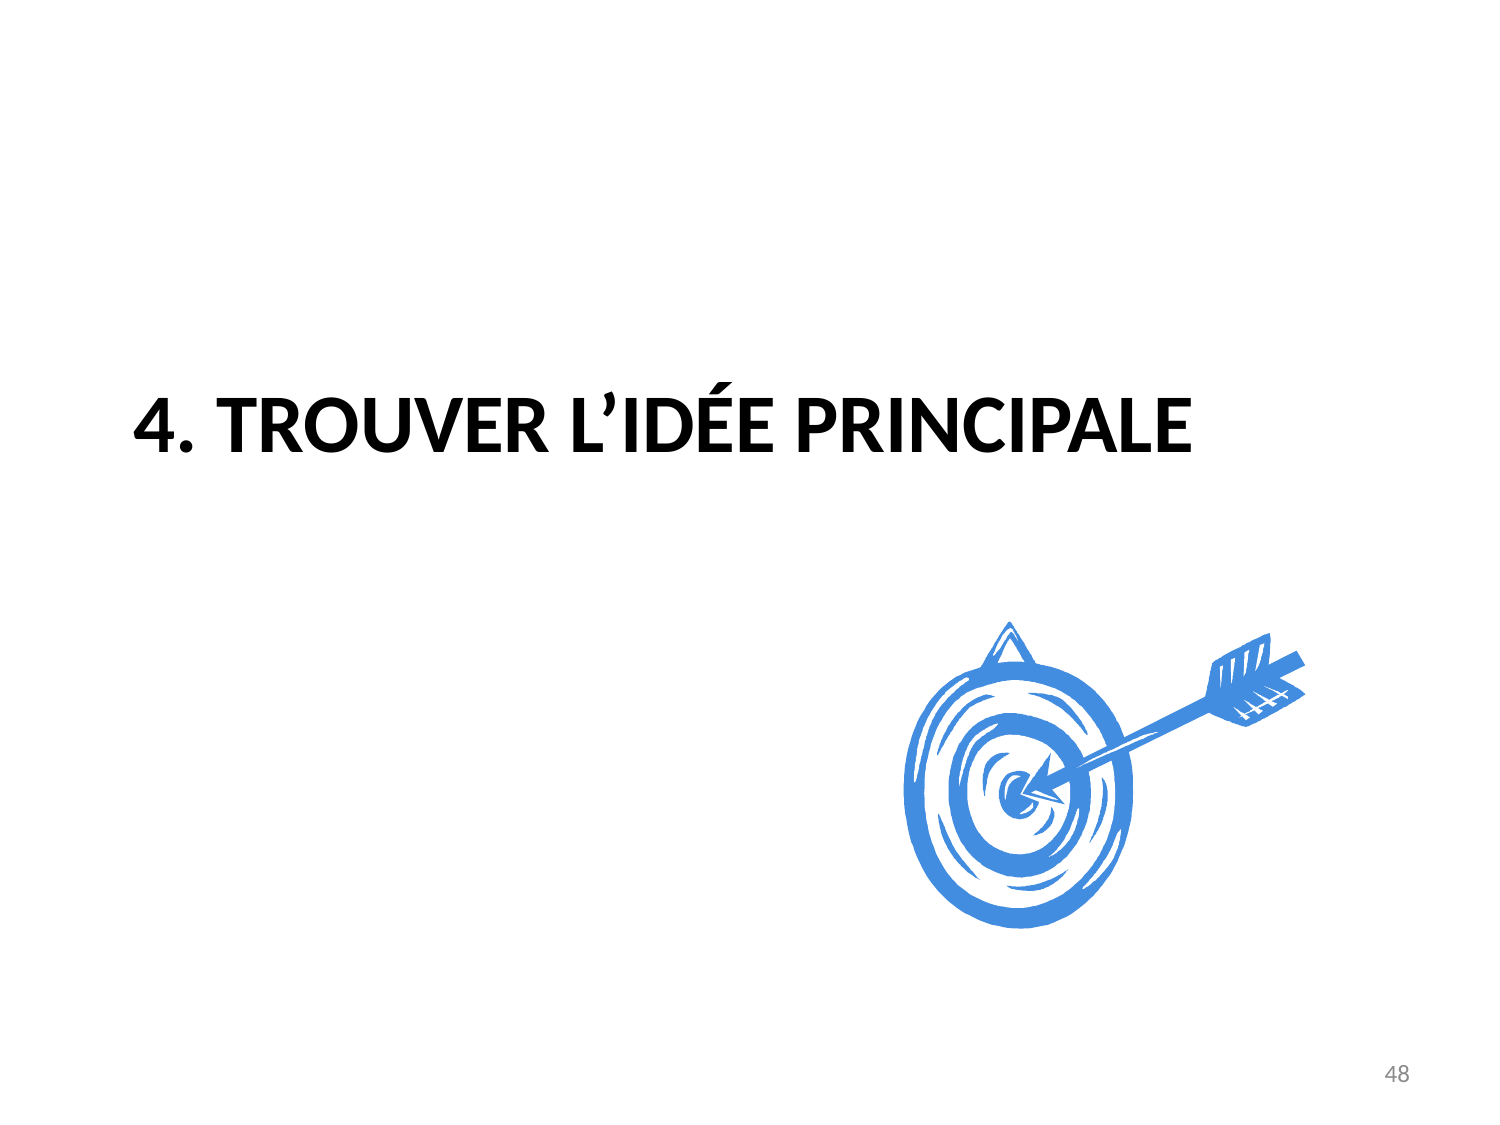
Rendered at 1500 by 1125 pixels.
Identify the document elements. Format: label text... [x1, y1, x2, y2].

slide_number 48 [1074, 1042, 1425, 1103]
picture [903, 621, 1306, 929]
title 4. Trouver l’idée principale [118, 361, 1394, 586]
